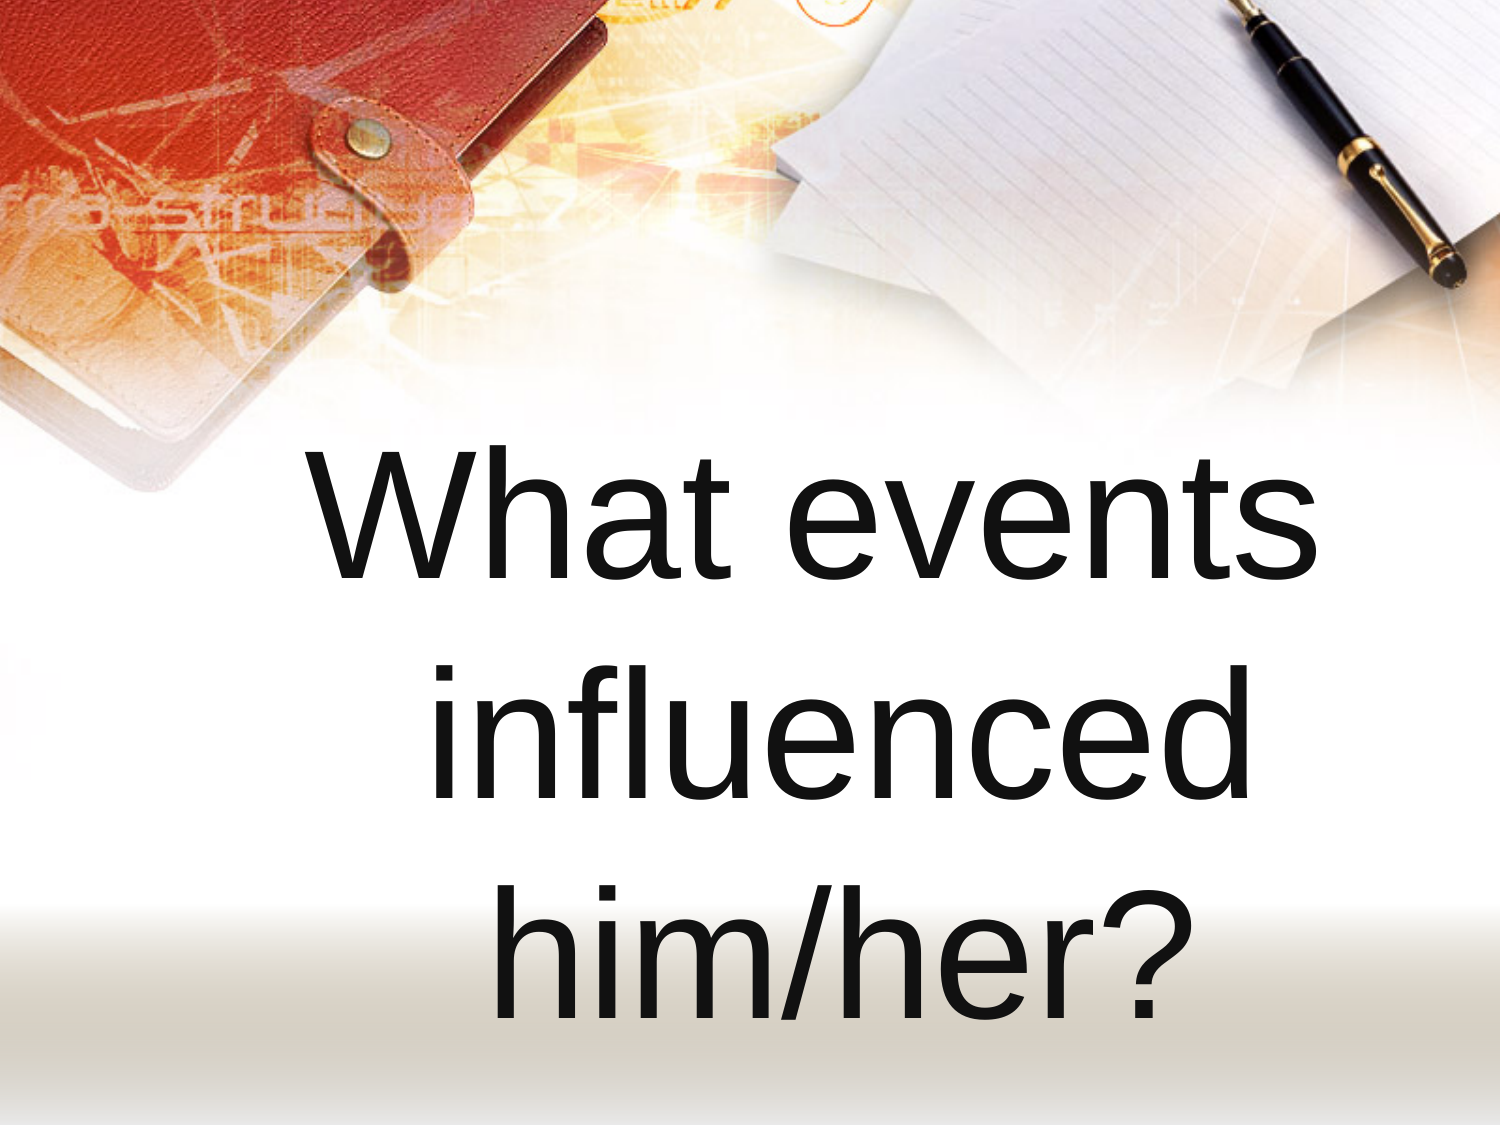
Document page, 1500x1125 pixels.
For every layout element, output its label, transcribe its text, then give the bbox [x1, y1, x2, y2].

picture [0, 0, 1500, 936]
list What events influenced him/her? [187, 387, 1442, 1076]
